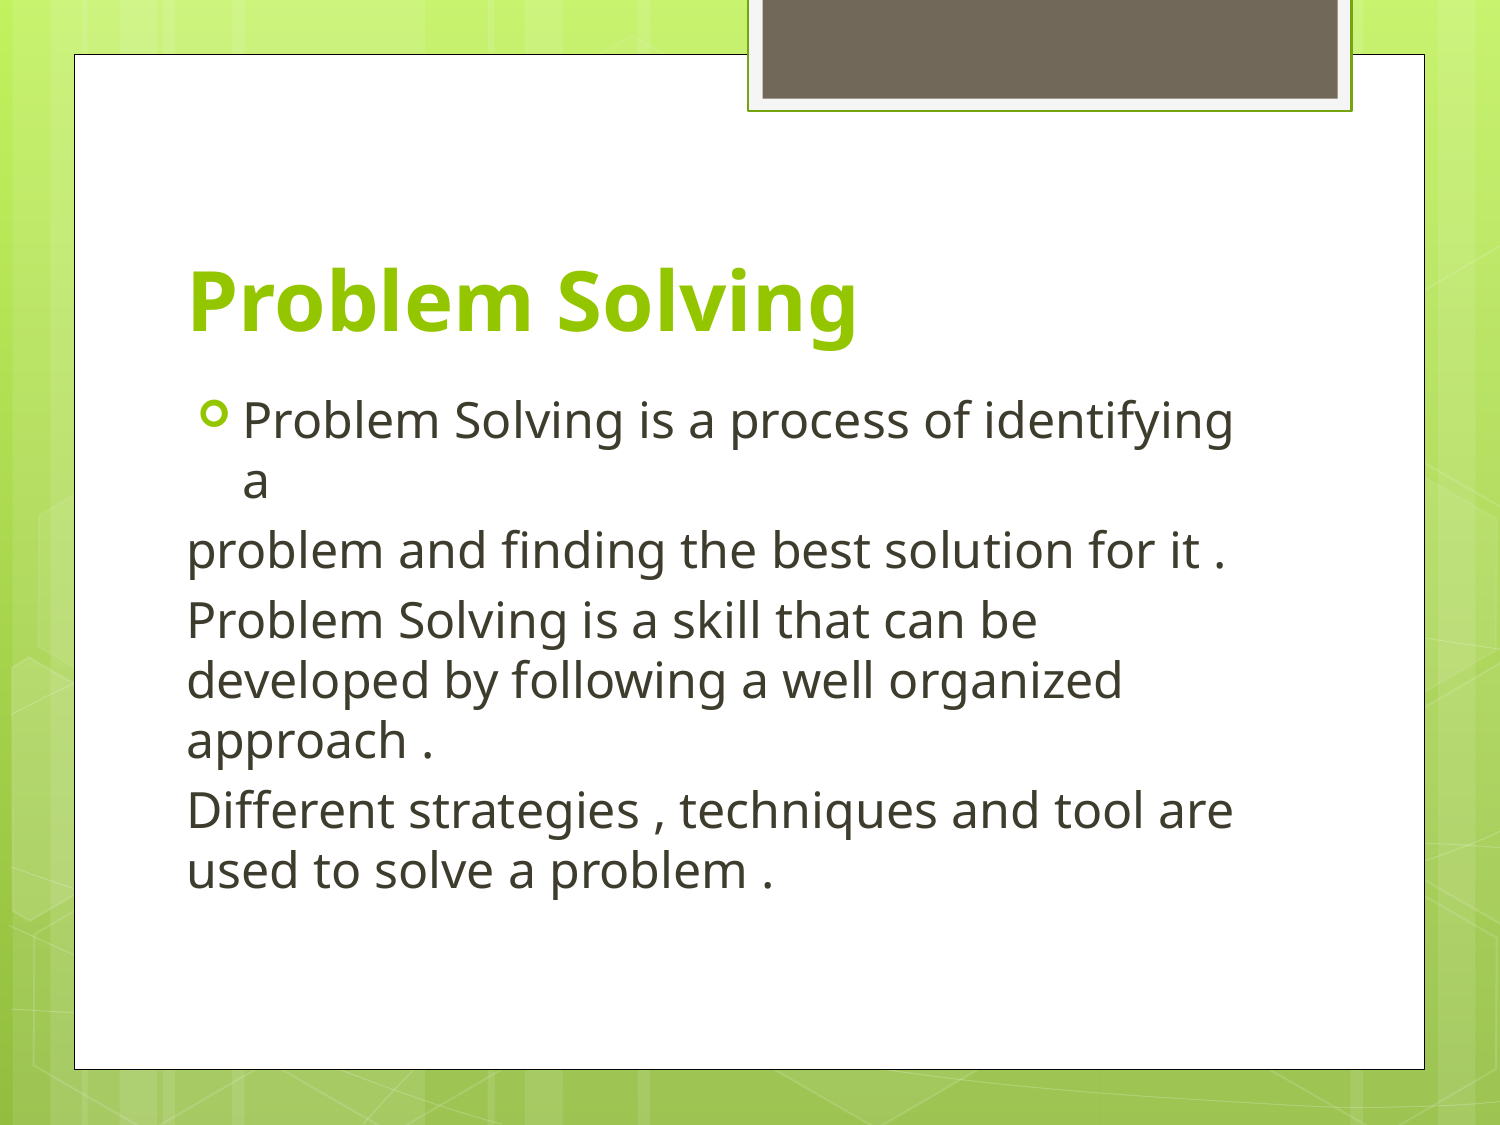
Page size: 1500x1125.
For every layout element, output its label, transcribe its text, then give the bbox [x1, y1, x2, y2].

list Problem Solving is a process of identifying a problem and finding the best solution for it . Problem Solving is a skill that can be developed by following a well organized approach . Different strategies , techniques and tool are used to solve a problem . [171, 381, 1283, 957]
title Problem Solving [171, 168, 1324, 357]
